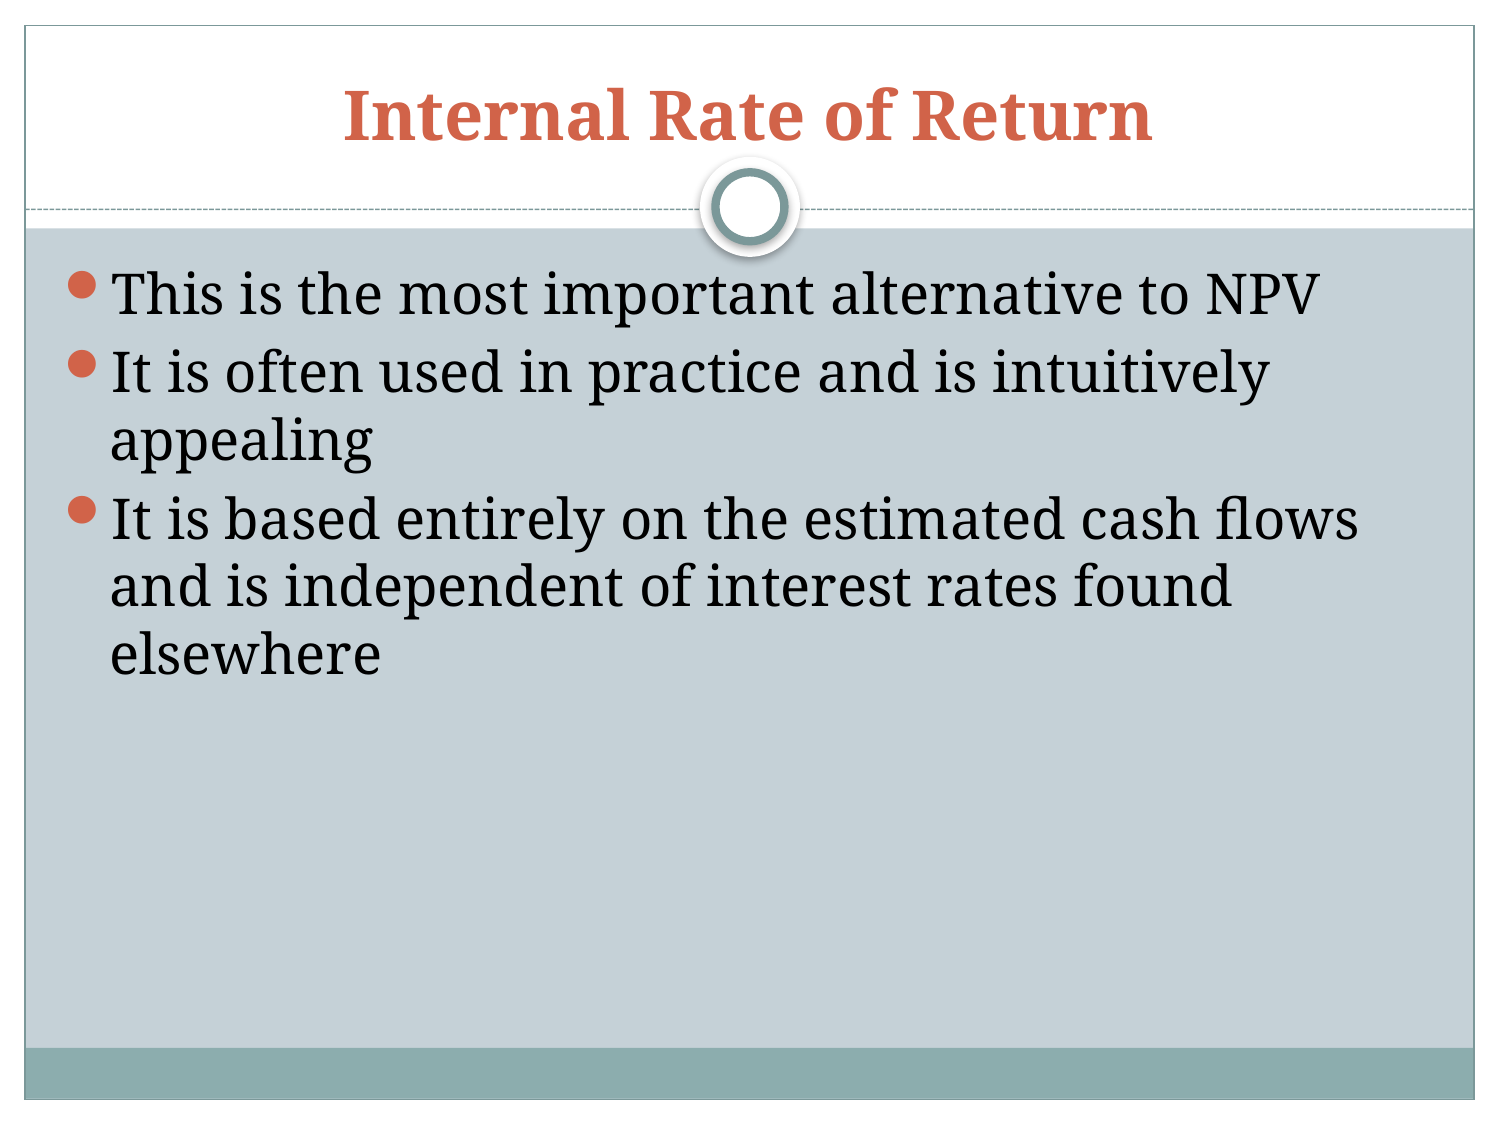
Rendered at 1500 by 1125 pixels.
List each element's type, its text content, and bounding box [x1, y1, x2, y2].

list This is the most important alternative to NPV It is often used in practice and is intuitively appealing It is based entirely on the estimated cash flows and is independent of interest rates found elsewhere [49, 250, 1445, 1001]
title Internal Rate of Return [49, 37, 1450, 162]
